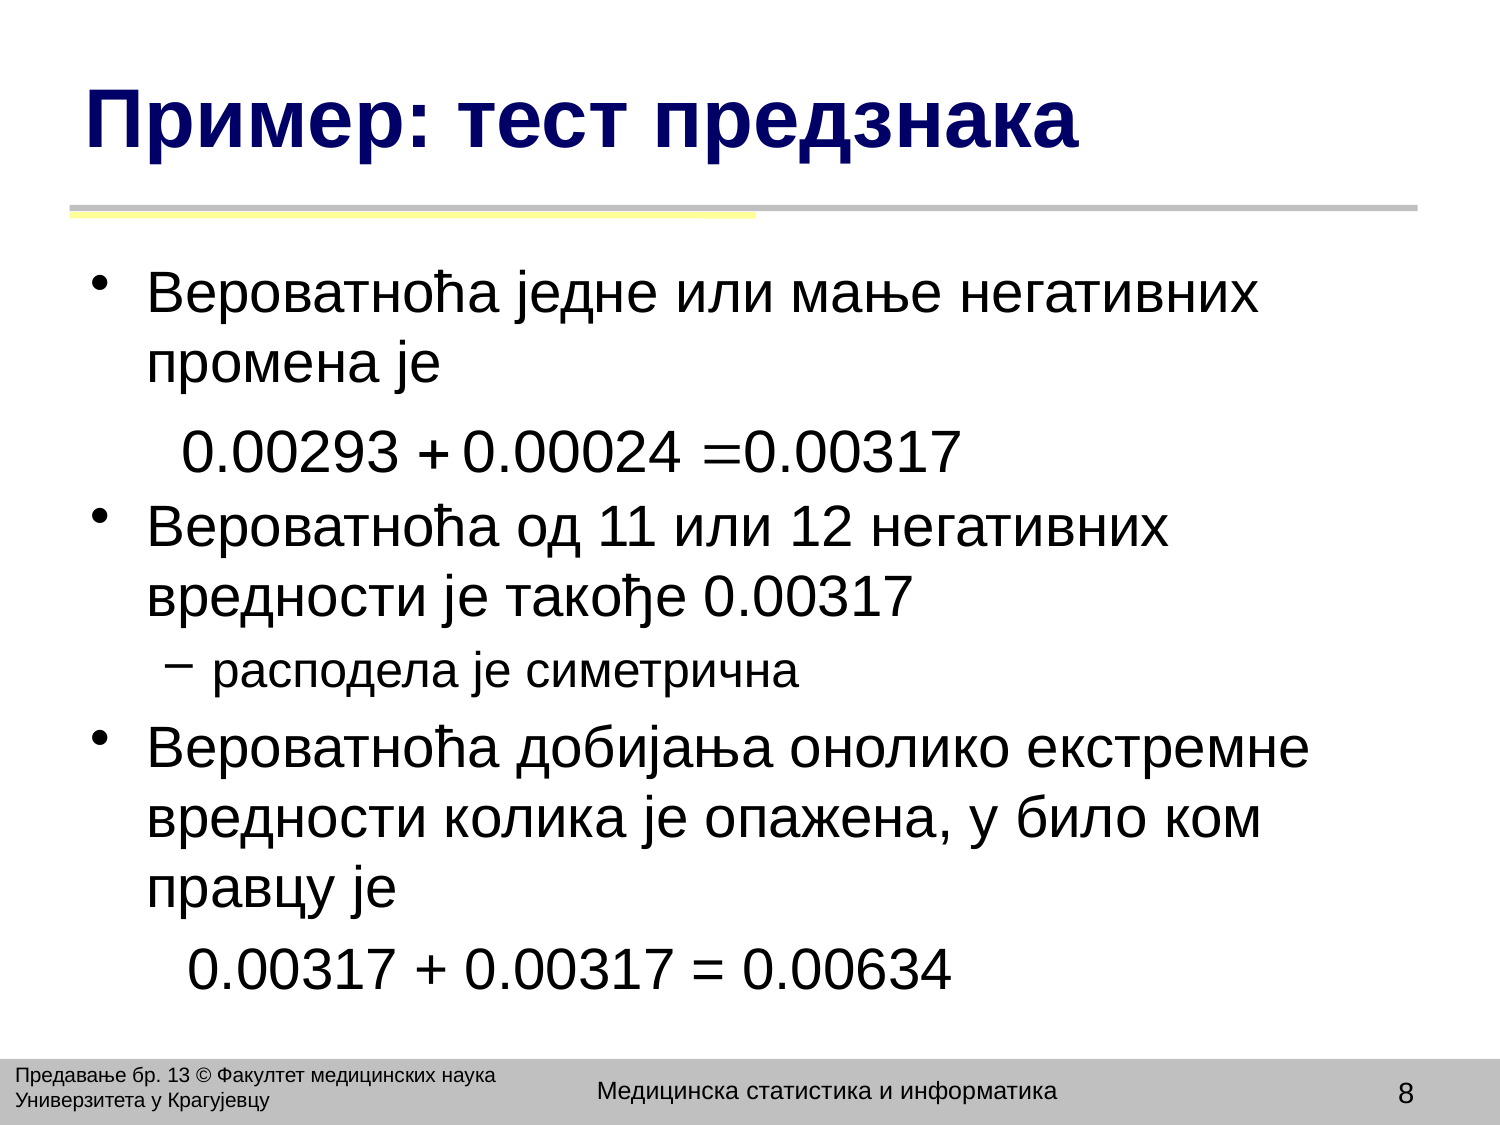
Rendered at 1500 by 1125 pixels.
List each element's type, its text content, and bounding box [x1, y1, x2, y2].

footer Медицинска статистика и информатика [512, 1066, 1144, 1125]
title Пример: тест предзнака [69, 19, 1426, 208]
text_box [171, 412, 981, 491]
slide_number Предавање бр. 13 © Факултет медицинских наука Универзитета у Крагујевцу [0, 1053, 629, 1108]
slide_number 8 [1164, 1066, 1430, 1125]
list Вероватноћа једне или мање негативних промена је Вероватноћа од 11 или 12 негативних вредности је такође 0.00317 расподела је симетрична Вероватноћа добијања онолико екстремне вредности колика је опажена, у било ком правцу је 0.00317 + 0.00317 = 0.00634 [74, 246, 1426, 549]
list Вероватноћа једне или мање негативних промена је Вероватноћа од 11 или 12 негативних вредности је такође 0.00317 расподела је симетрична Вероватноћа добијања онолико екстремне вредности колика је опажена, у било ком правцу је 0.00317 + 0.00317 = 0.00634 [74, 550, 1426, 1023]
